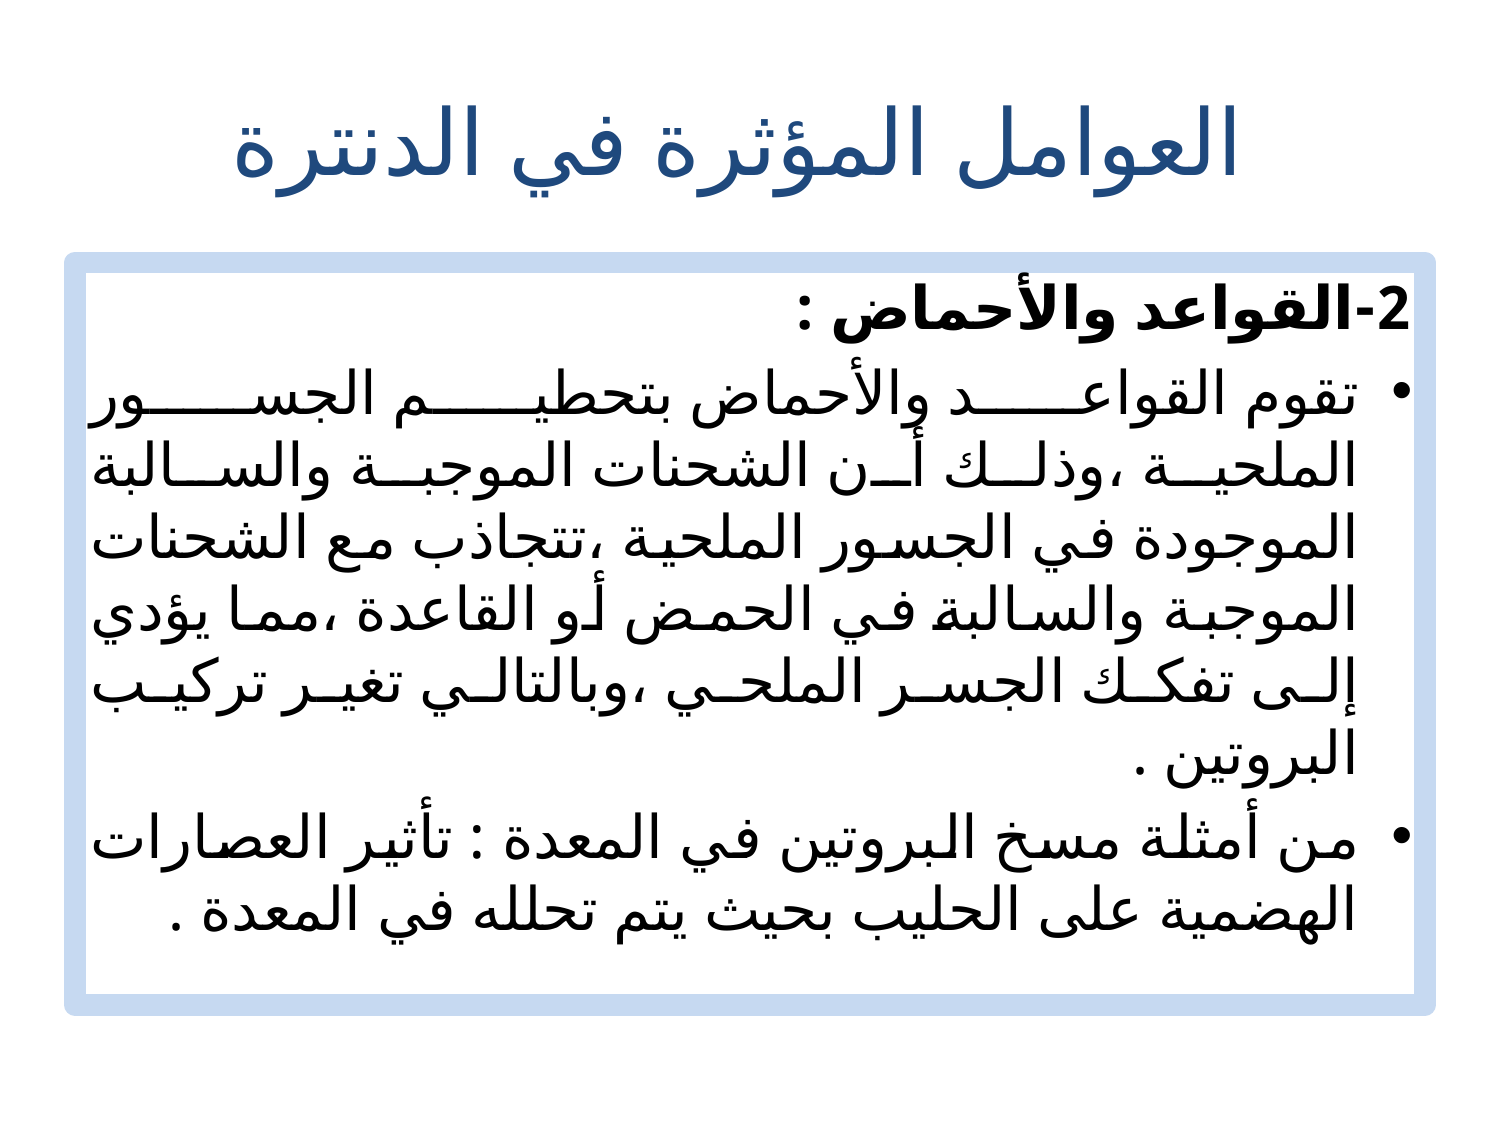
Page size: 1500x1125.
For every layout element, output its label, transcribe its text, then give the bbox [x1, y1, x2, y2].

list 2-القواعد والأحماض : تقوم القواعد والأحماض بتحطيم الجسور الملحية ،وذلك أن الشحنات الموجبة والسالبة الموجودة في الجسور الملحية ،تتجاذب مع الشحنات الموجبة والسالبة في الحمض أو القاعدة ،مما يؤدي إلى تفكك الجسر الملحي ،وبالتالي تغير تركيب البروتين . من أمثلة مسخ البروتين في المعدة : تأثير العصارات الهضمية على الحليب بحيث يتم تحلله في المعدة . [75, 262, 1425, 1005]
title العوامل المؤثرة في الدنترة [75, 45, 1425, 233]
